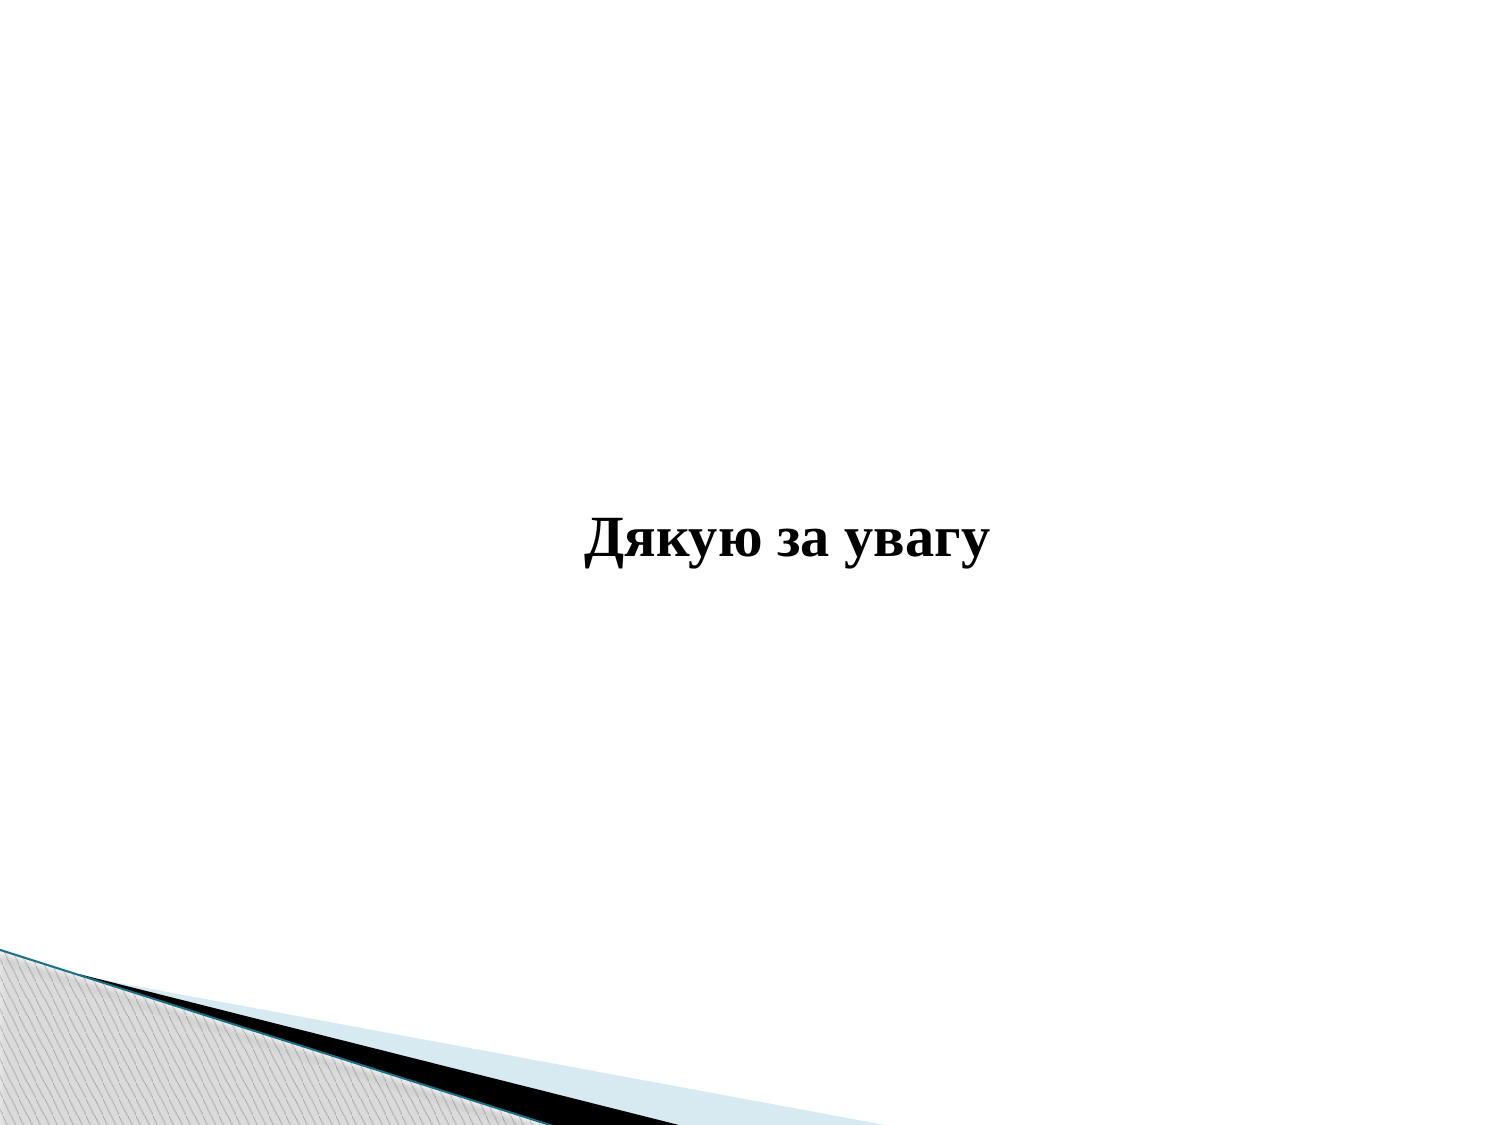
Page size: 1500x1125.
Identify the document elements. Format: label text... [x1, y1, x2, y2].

text_box Дякую за увагу [0, 490, 1500, 646]
